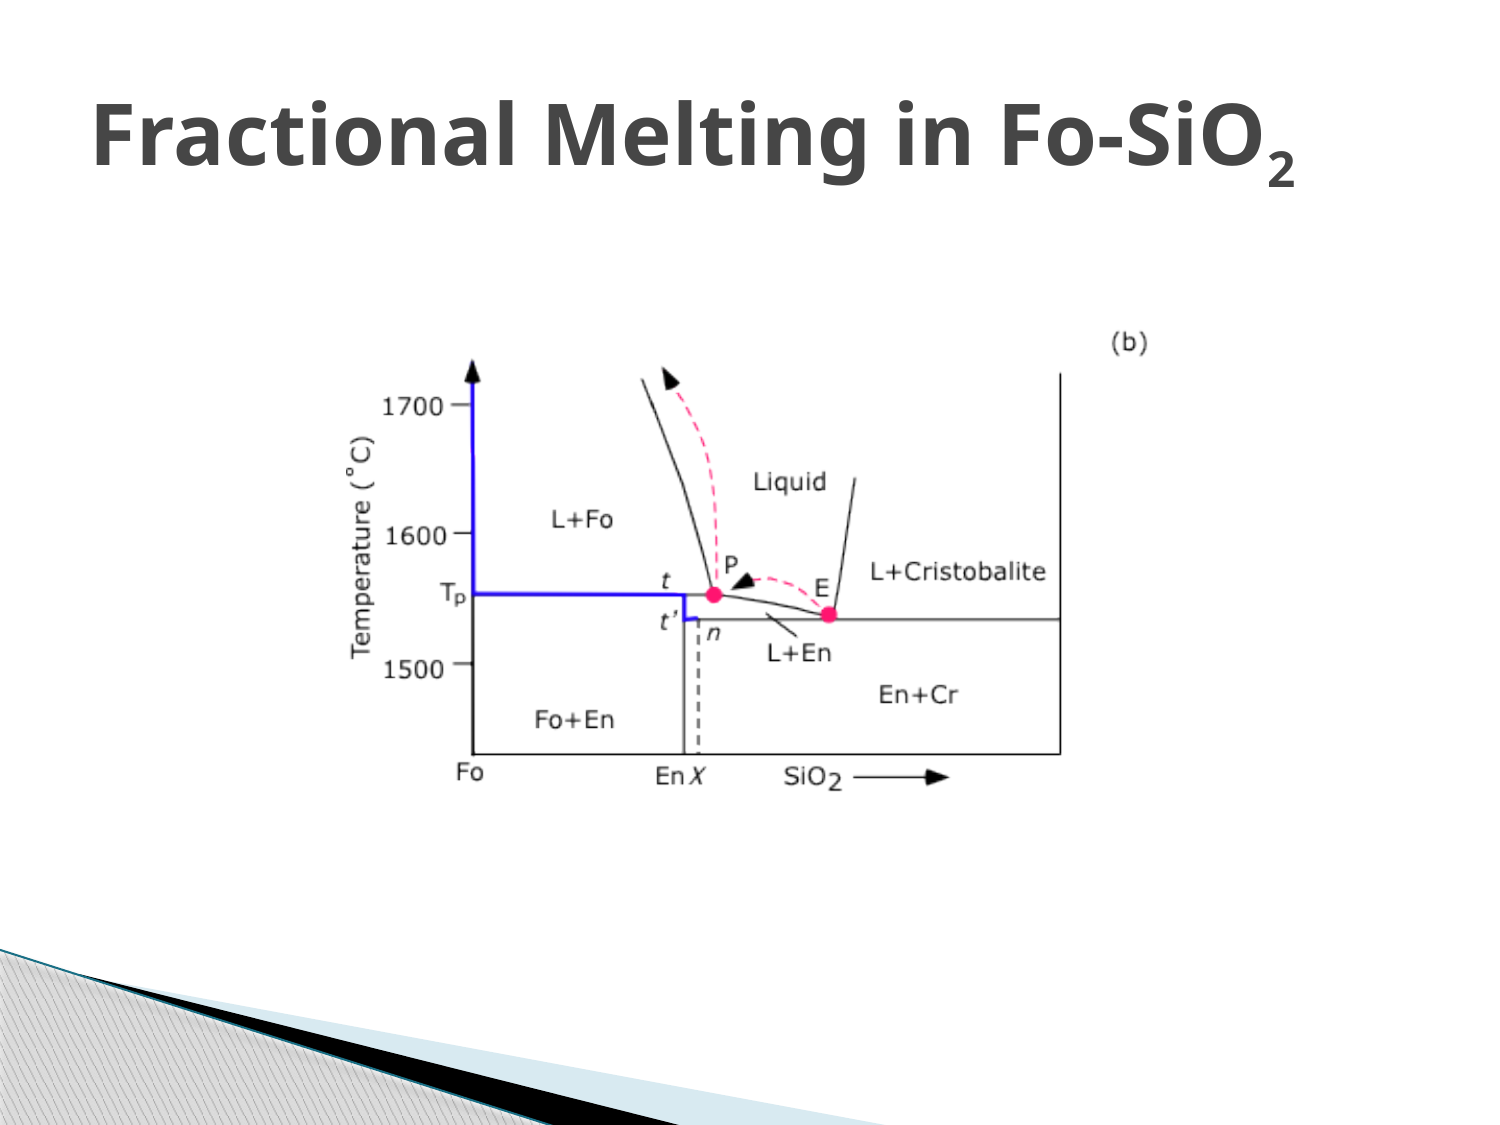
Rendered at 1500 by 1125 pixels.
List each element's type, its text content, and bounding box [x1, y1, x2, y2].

title Fractional Melting in Fo-SiO2 [75, 45, 1425, 233]
picture [346, 324, 1154, 801]
